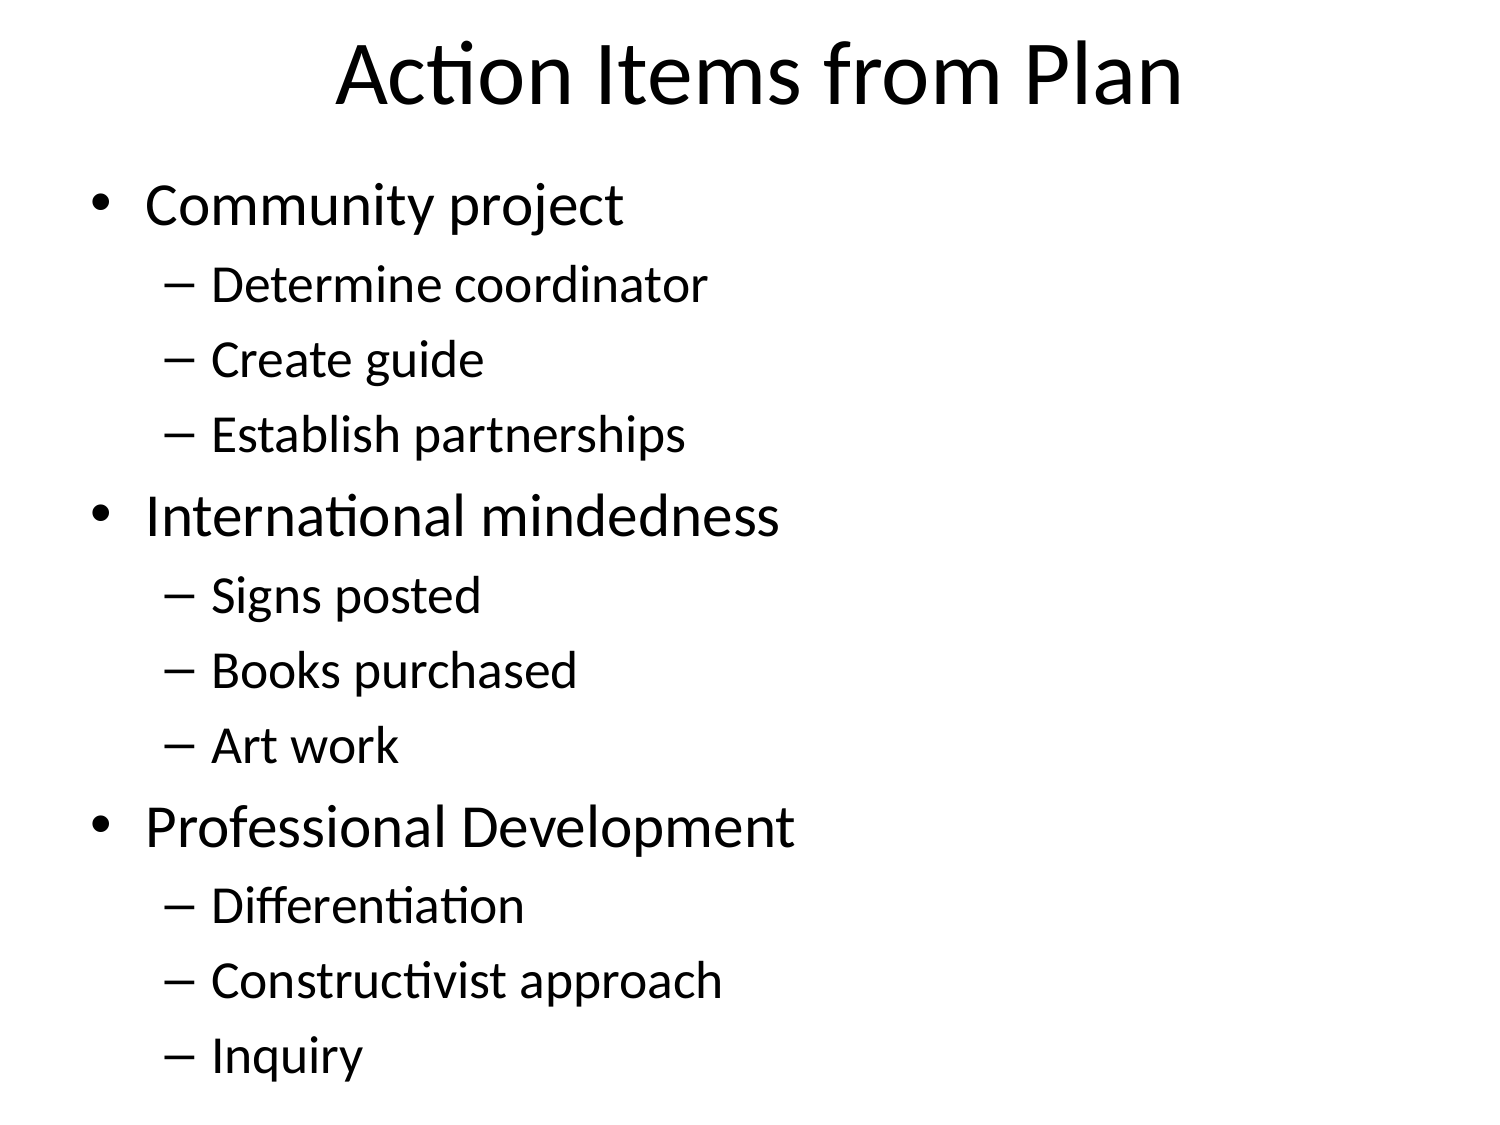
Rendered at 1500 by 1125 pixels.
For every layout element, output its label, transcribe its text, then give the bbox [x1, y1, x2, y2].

list Community project Determine coordinator Create guide Establish partnerships International mindedness Signs posted Books purchased Art work Professional Development Differentiation Constructivist approach Inquiry [75, 156, 1425, 1094]
title Action Items from Plan [75, 0, 1425, 156]
